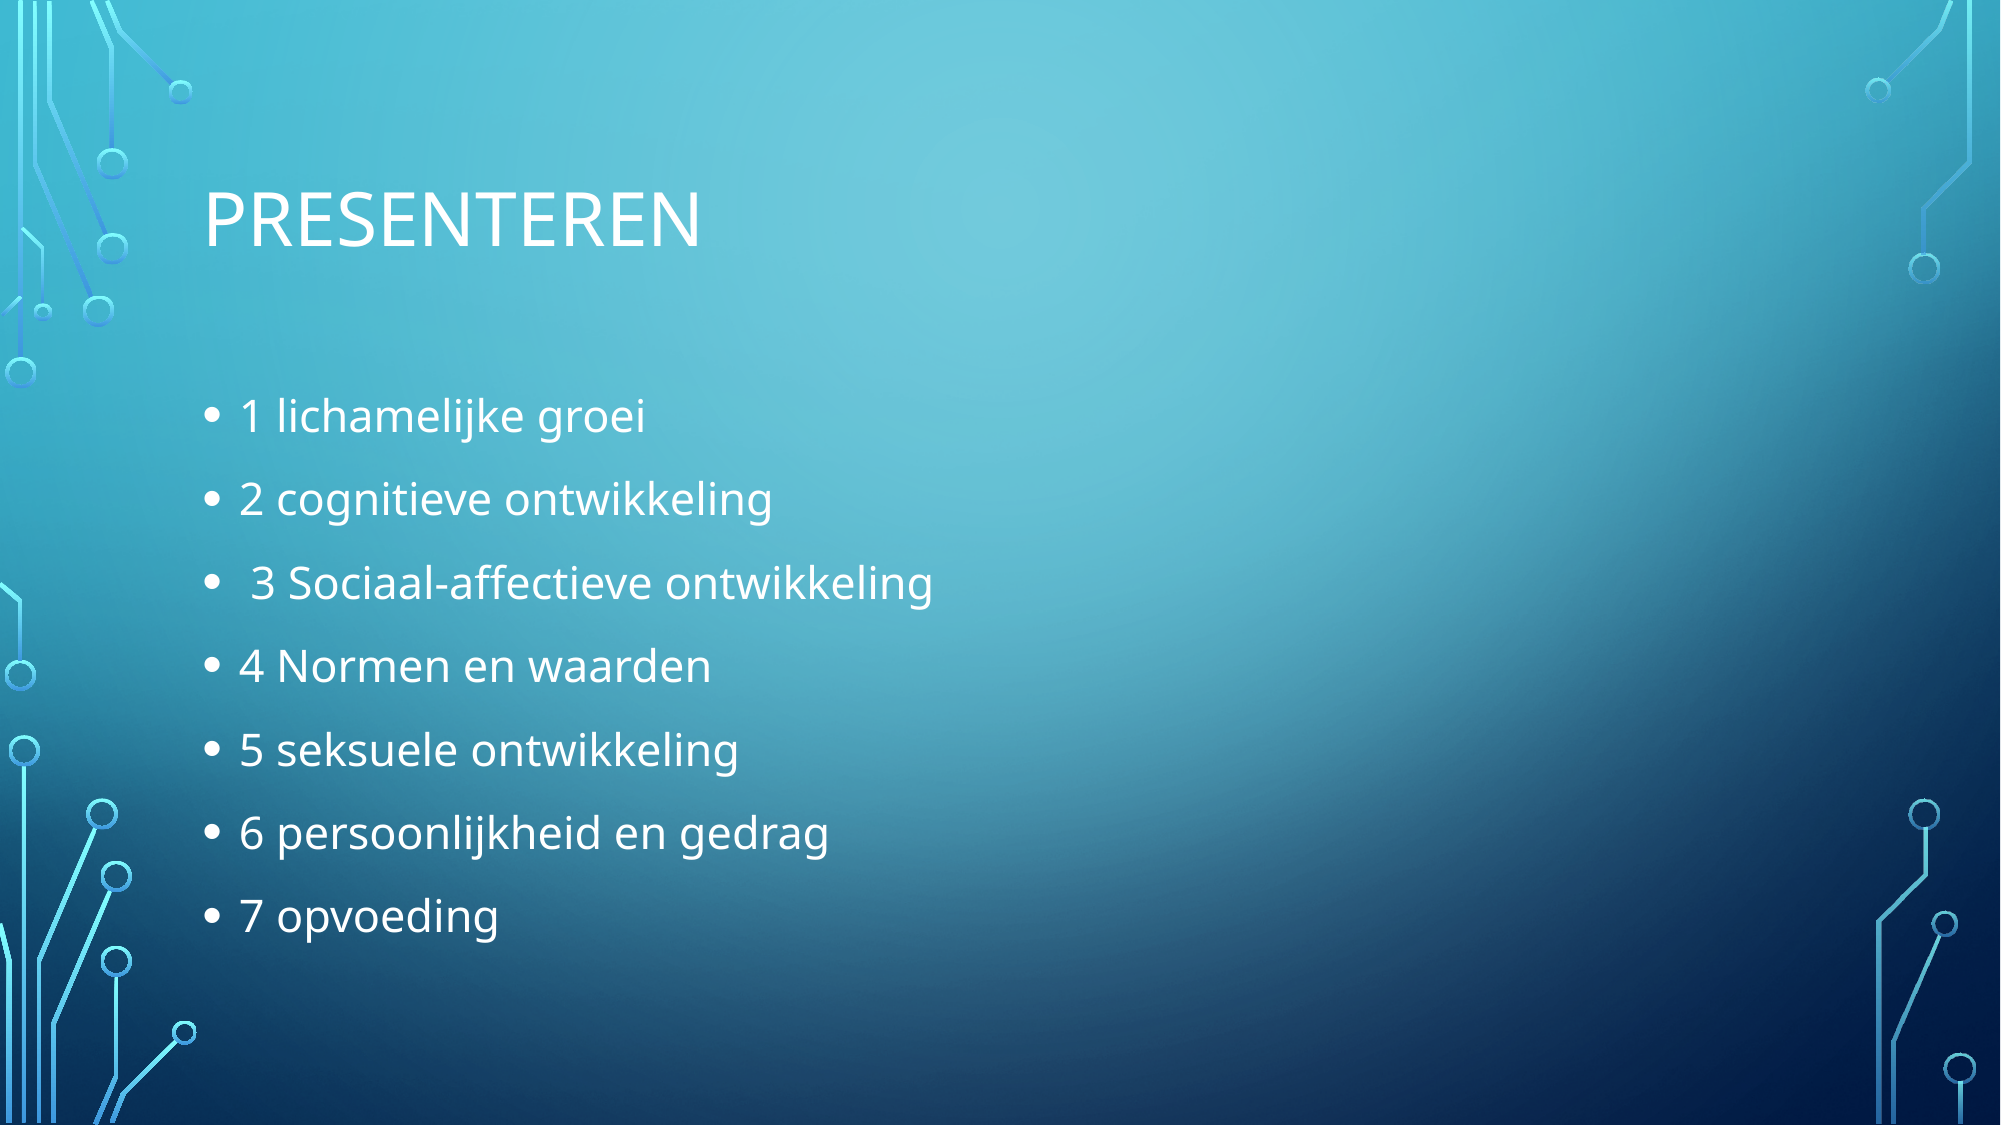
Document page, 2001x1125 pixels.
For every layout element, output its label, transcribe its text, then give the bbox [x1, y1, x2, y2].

list 1 lichamelijke groei 2 cognitieve ontwikkeling 3 Sociaal-affectieve ontwikkeling 4 Normen en waarden 5 seksuele ontwikkeling 6 persoonlijkheid en gedrag 7 opvoeding [187, 369, 1813, 950]
title Presenteren [187, 101, 1813, 344]
